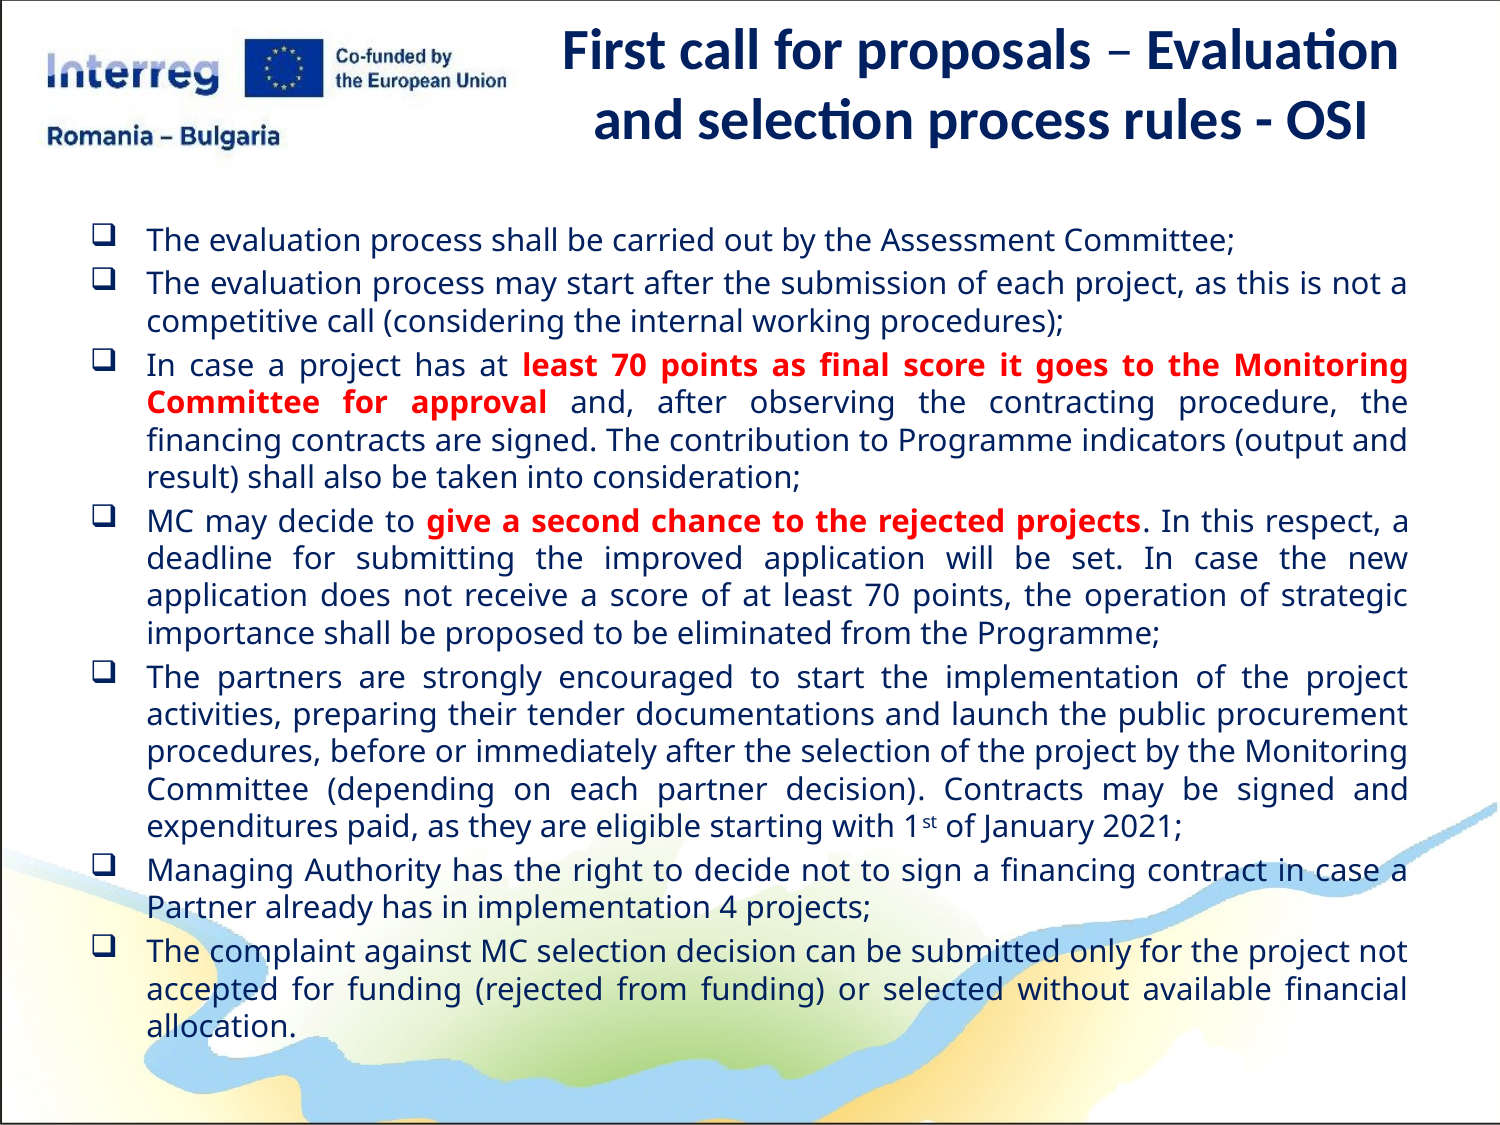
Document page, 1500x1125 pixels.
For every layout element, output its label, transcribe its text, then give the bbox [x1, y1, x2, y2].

title First call for proposals – Evaluation and selection process rules - OSI [519, 28, 1463, 134]
list The evaluation process shall be carried out by the Assessment Committee; The evaluation process may start after the submission of each project, as this is not a competitive call (considering the internal working procedures); In case a project has at least 70 points as final score it goes to the Monitoring Committee for approval and, after observing the contracting procedure, the financing contracts are signed. The contribution to Programme indicators (output and result) shall also be taken into consideration; MC may decide to give a second chance to the rejected projects. In this respect, a deadline for submitting the improved application will be set. In case the new application does not receive a score of at least 70 points, the operation of strategic importance shall be proposed to be eliminated from the Programme; The partners are strongly encouraged to start the implementation of the project activities, preparing their tender documentations and launch the public procurement procedures, before or immediately after the selection of the project by the Monitoring Committee (depending on each partner decision). Contracts may be signed and expenditures paid, as they are eligible starting with 1st of January 2021; Managing Authority has the right to decide not to sign a financing contract in case a Partner already has in implementation 4 projects; The complaint against MC selection decision can be submitted only for the project not accepted for funding (rejected from funding) or selected without available financial allocation. [74, 212, 1426, 1101]
picture [0, 0, 1500, 1125]
